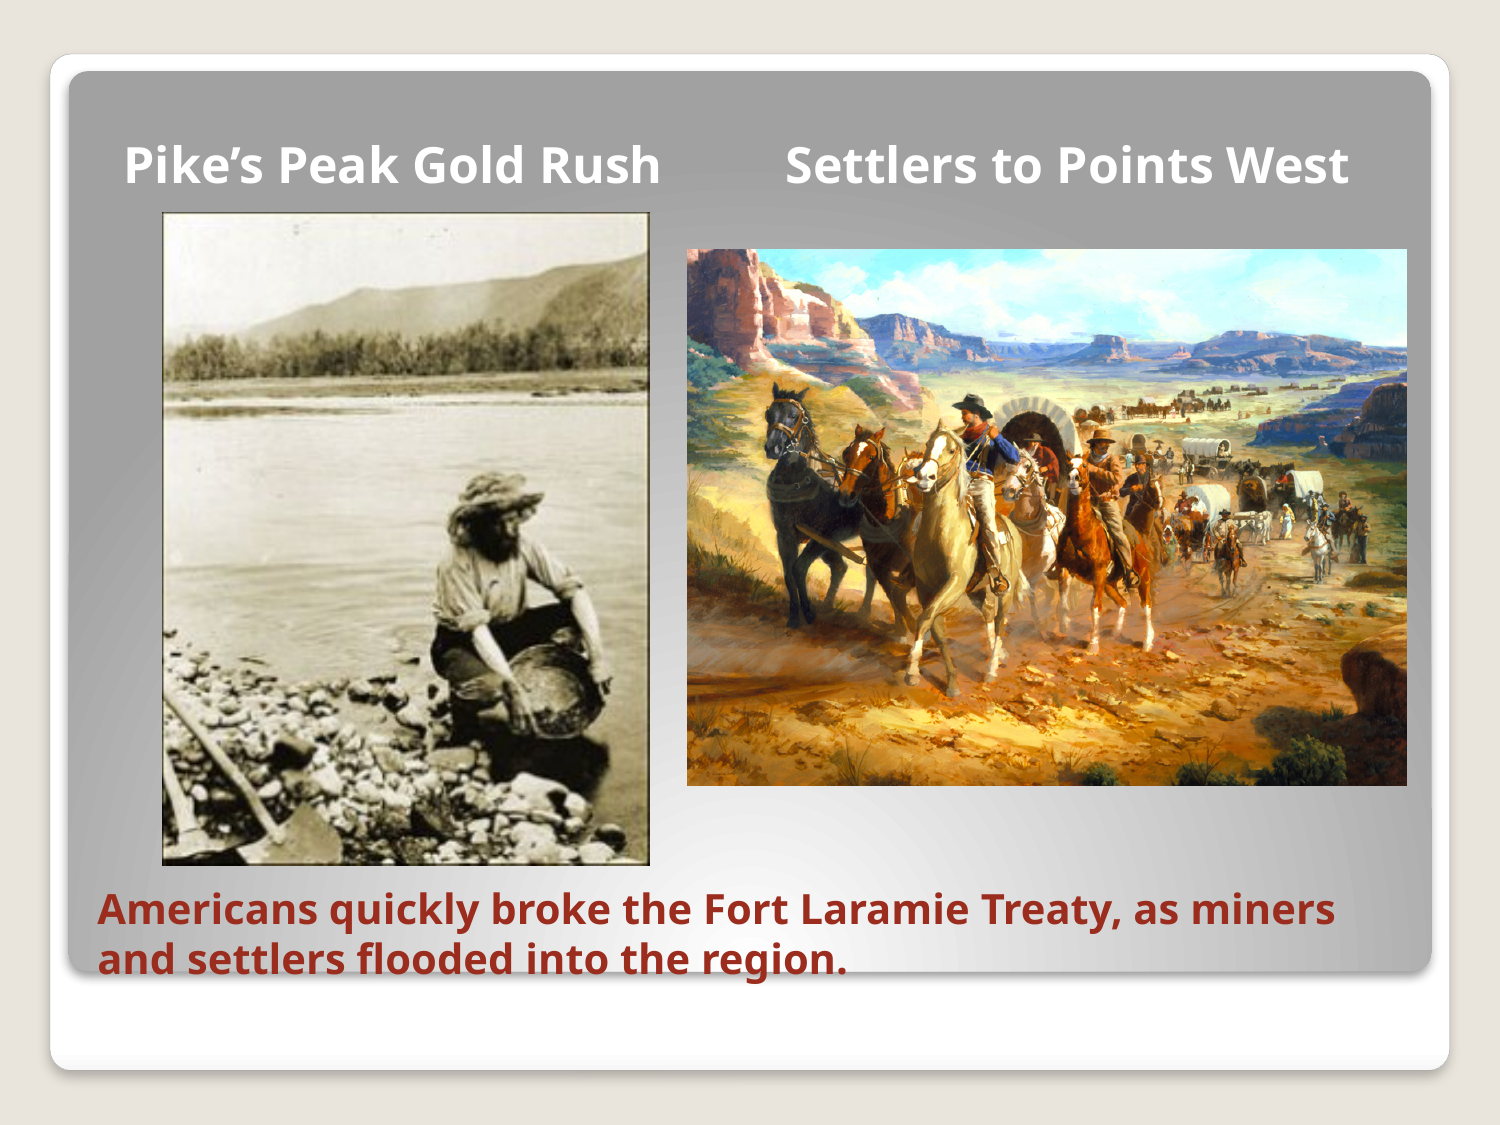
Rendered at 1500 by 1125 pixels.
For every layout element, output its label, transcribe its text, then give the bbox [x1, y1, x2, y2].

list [162, 212, 651, 867]
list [687, 249, 1407, 786]
title Americans quickly broke the Fort Laramie Treaty, as miners and settlers flooded into the region. [82, 817, 1425, 990]
list Pike’s Peak Gold Rush [99, 95, 745, 225]
list Settlers to Points West [763, 95, 1409, 225]
